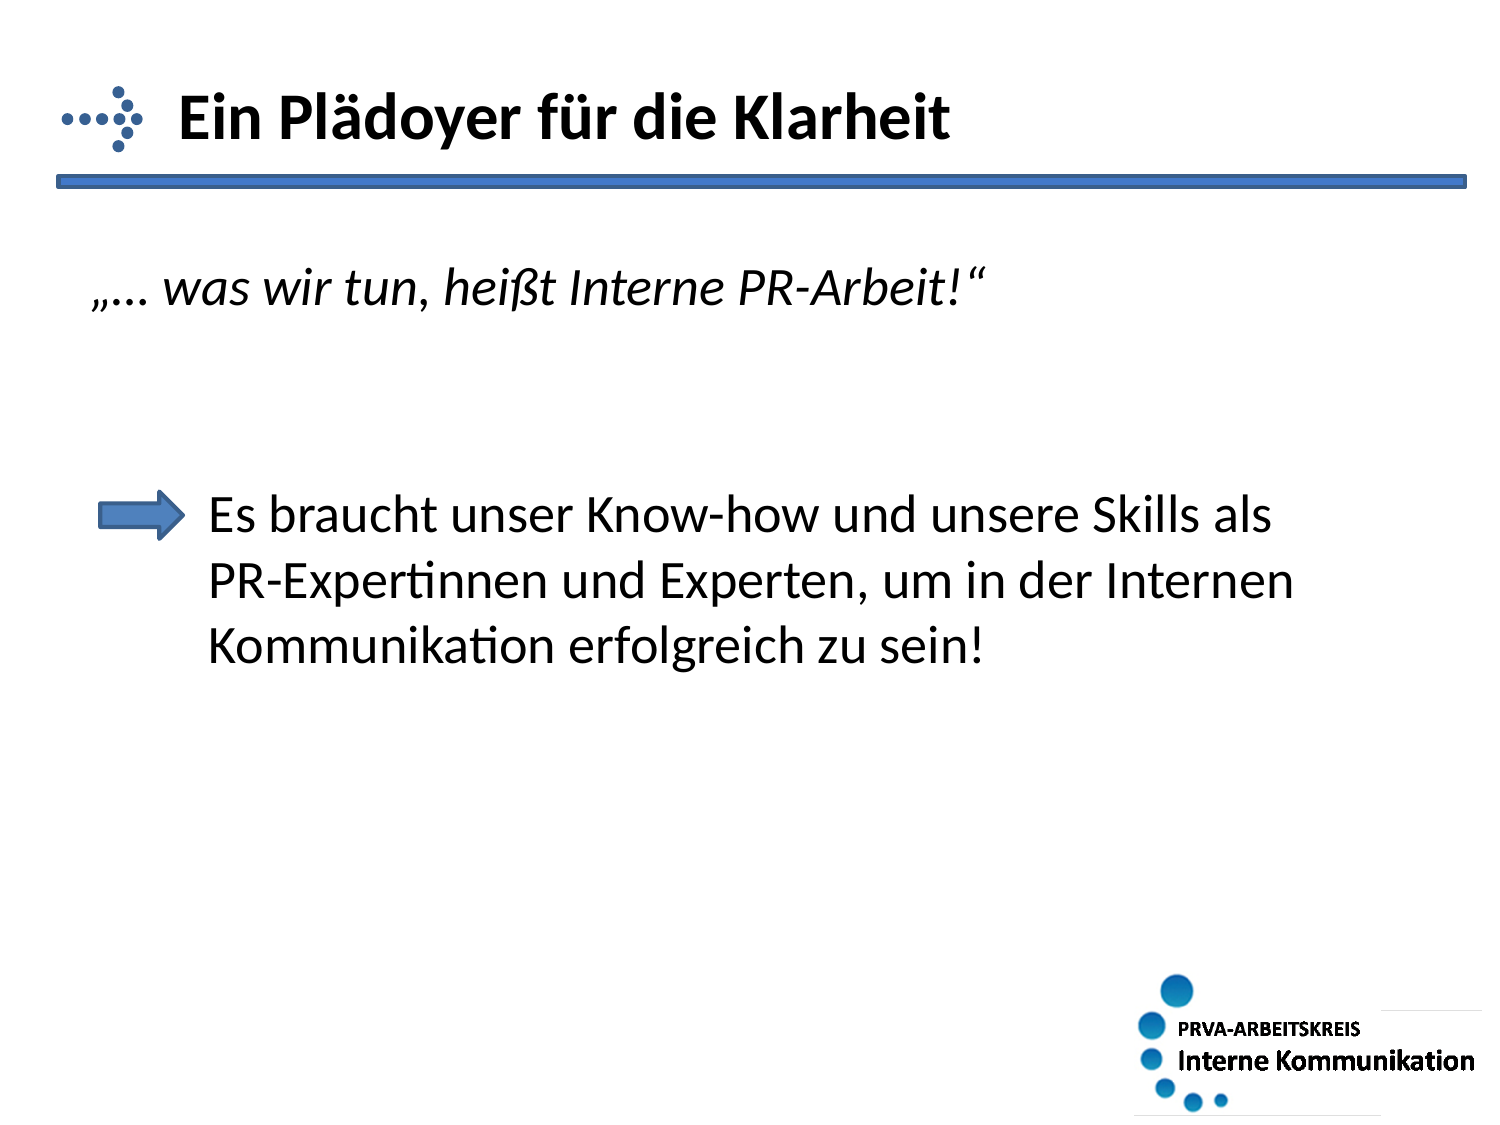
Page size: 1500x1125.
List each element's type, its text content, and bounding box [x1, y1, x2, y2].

title Ein Plädoyer für die Klarheit [164, 54, 1378, 171]
list „… was wir tun, heißt Interne PR-Arbeit!“ Es braucht unser Know-how und unsere Skills als PR-Expertinnen und Experten, um in der Internen Kommunikation erfolgreich zu sein! [75, 243, 1425, 870]
picture [1133, 970, 1494, 1116]
text_box [98, 489, 186, 541]
